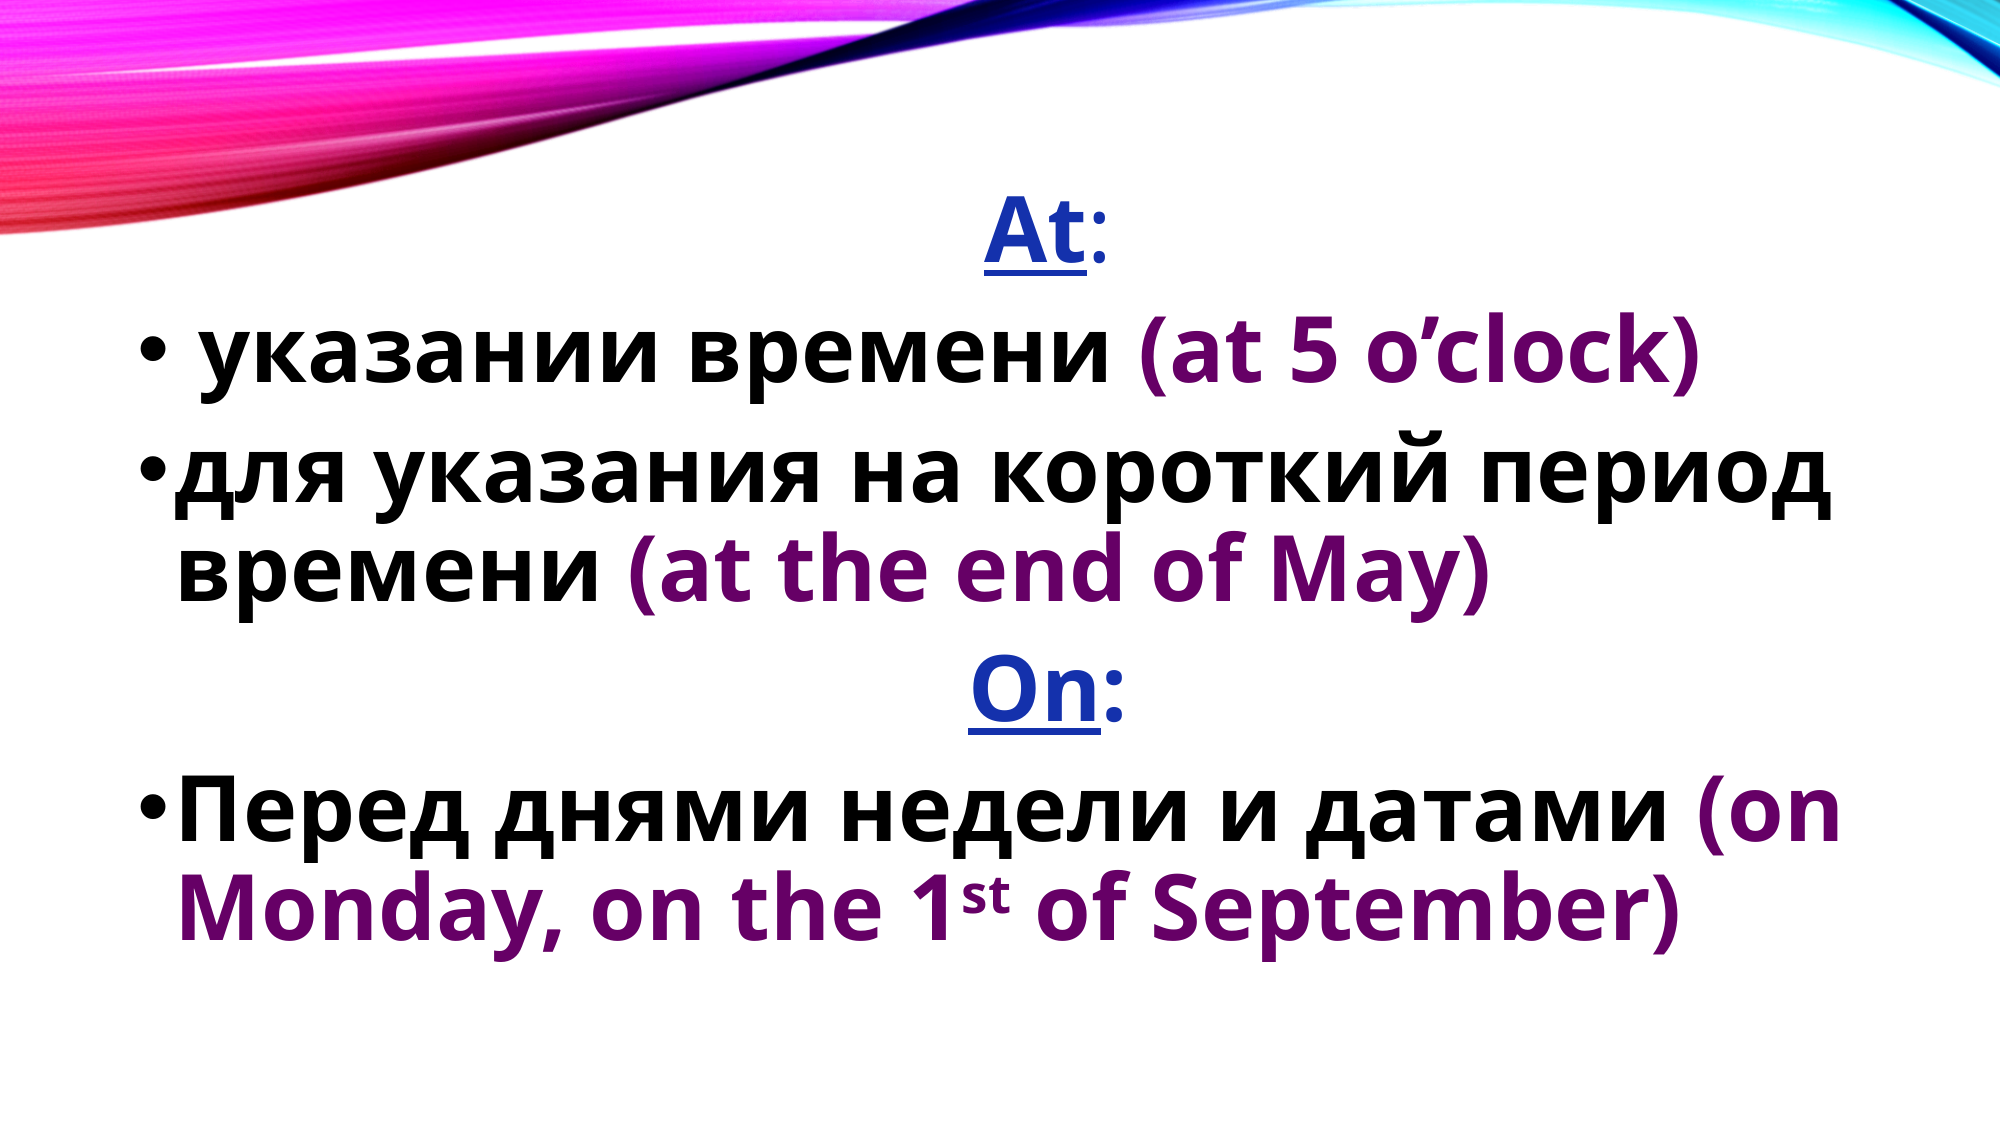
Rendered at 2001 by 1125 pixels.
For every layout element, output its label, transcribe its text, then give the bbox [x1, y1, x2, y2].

picture [1890, 0, 2000, 75]
list At: указании времени (at 5 o’clock) для указания на короткий период времени (at the end of May) On: Перед днями недели и датами (on Monday, on the 1st of September) [122, 176, 1974, 1030]
picture [1910, 0, 2000, 45]
picture [0, 0, 2000, 237]
